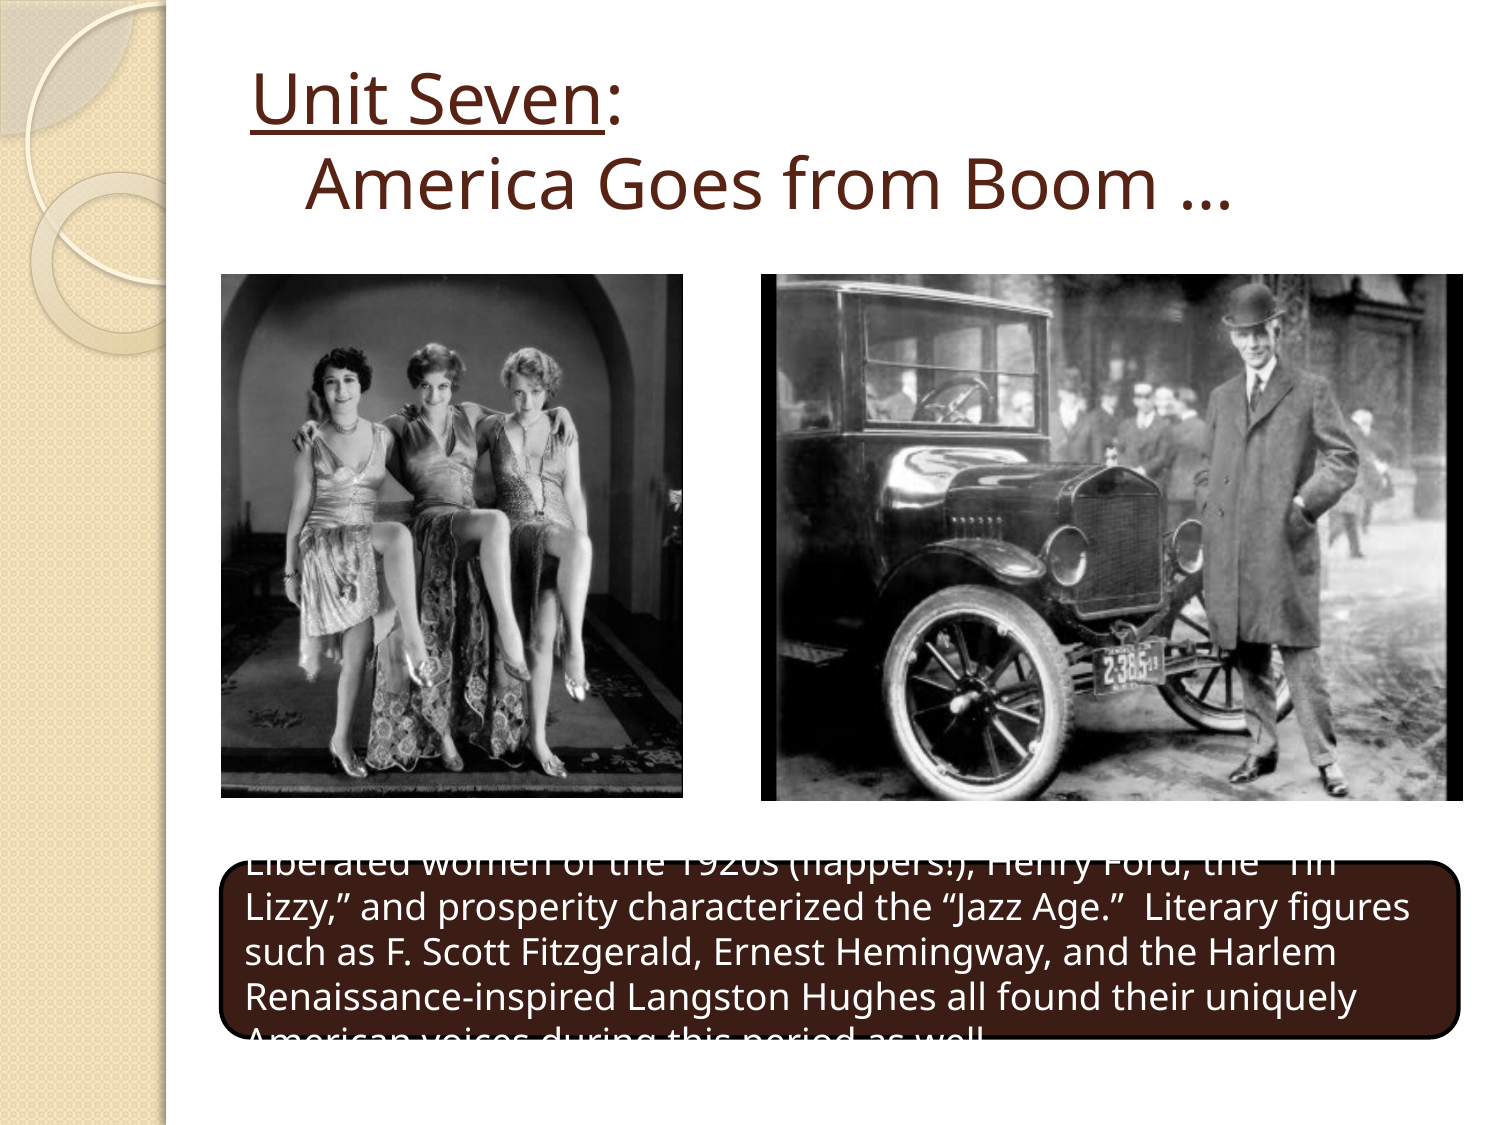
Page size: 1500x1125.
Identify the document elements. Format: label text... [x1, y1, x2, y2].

text_box Liberated women of the 1920s (flappers!), Henry Ford, the “Tin Lizzy,” and prosperity characterized the “Jazz Age.” Literary figures such as F. Scott Fitzgerald, Ernest Hemingway, and the Harlem Renaissance-inspired Langston Hughes all found their uniquely American voices during this period as well. [218, 860, 1461, 1040]
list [221, 274, 683, 798]
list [760, 274, 1463, 802]
title Unit Seven: America Goes from Boom … [235, 45, 1466, 233]
